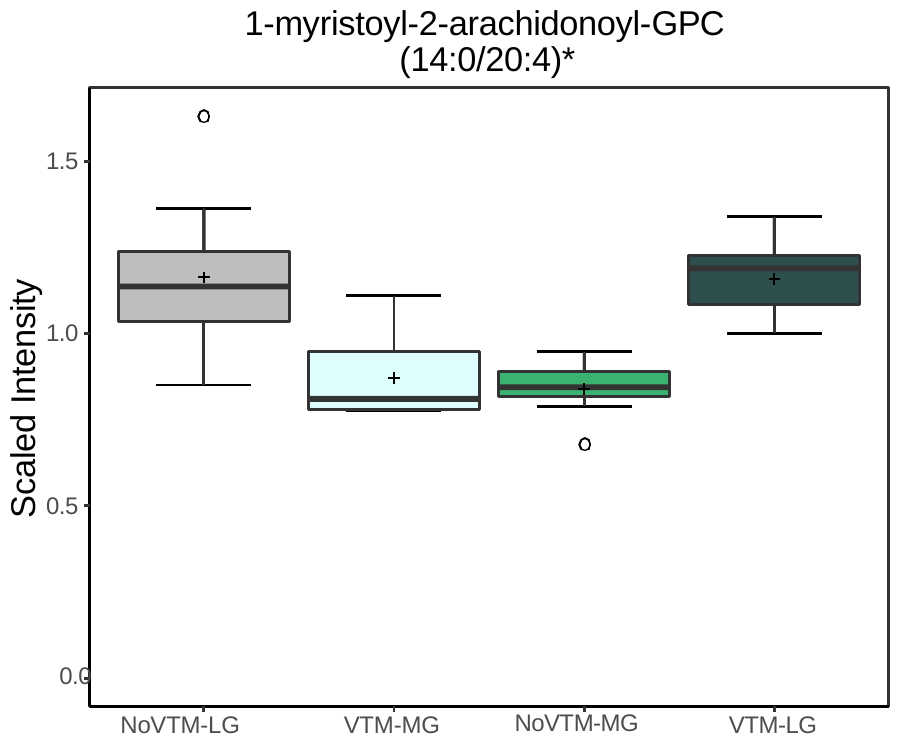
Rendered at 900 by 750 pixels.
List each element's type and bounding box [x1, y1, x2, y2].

title [130, 0, 770, 86]
text_box [44, 143, 82, 174]
text_box [83, 86, 891, 738]
footer [57, 661, 95, 750]
text_box [1, 274, 82, 521]
slide_number [118, 713, 257, 750]
